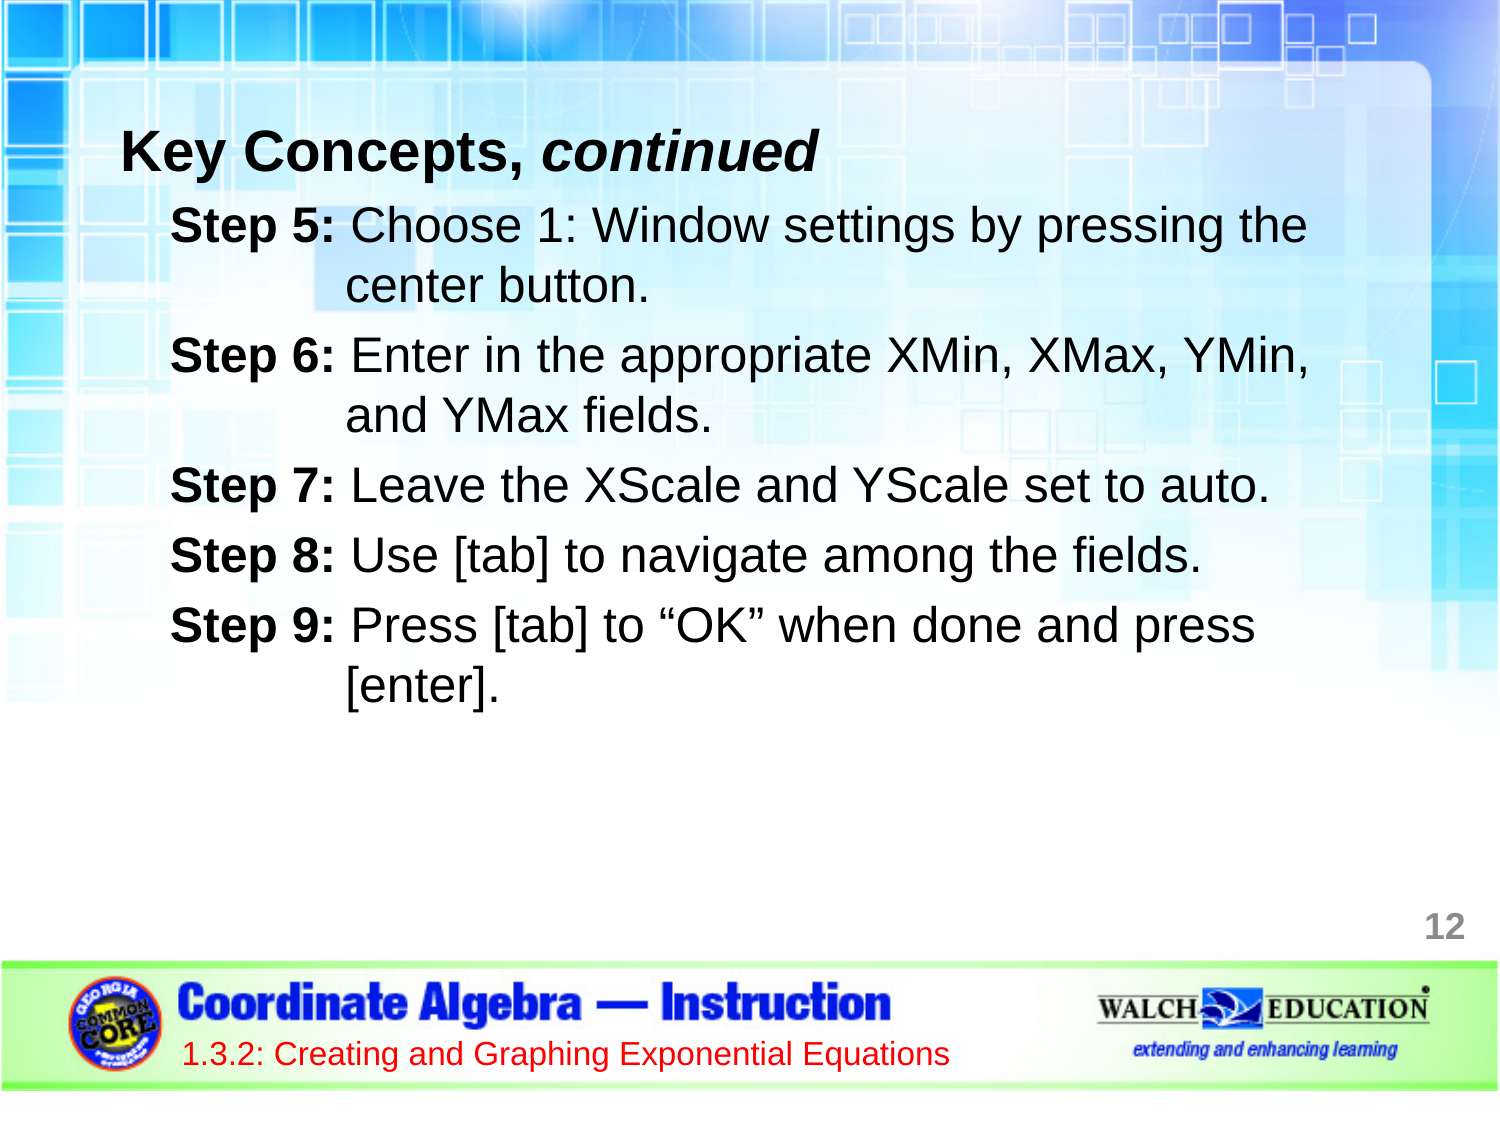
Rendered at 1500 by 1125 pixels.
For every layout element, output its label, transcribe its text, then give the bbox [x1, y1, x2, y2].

subtitle Key Concepts, continued Step 5: Choose 1: Window settings by pressing the center button. Step 6: Enter in the appropriate XMin, XMax, YMin, and YMax fields. Step 7: Leave the XScale and YScale set to auto. Step 8: Use [tab] to navigate among the fields. Step 9: Press [tab] to “OK” when done and press [enter]. [105, 105, 1394, 925]
picture [1, 0, 1500, 1091]
slide_number 12 [1361, 901, 1481, 949]
list 1.3.2: Creating and Graphing Exponential Equations [166, 1024, 1152, 1069]
